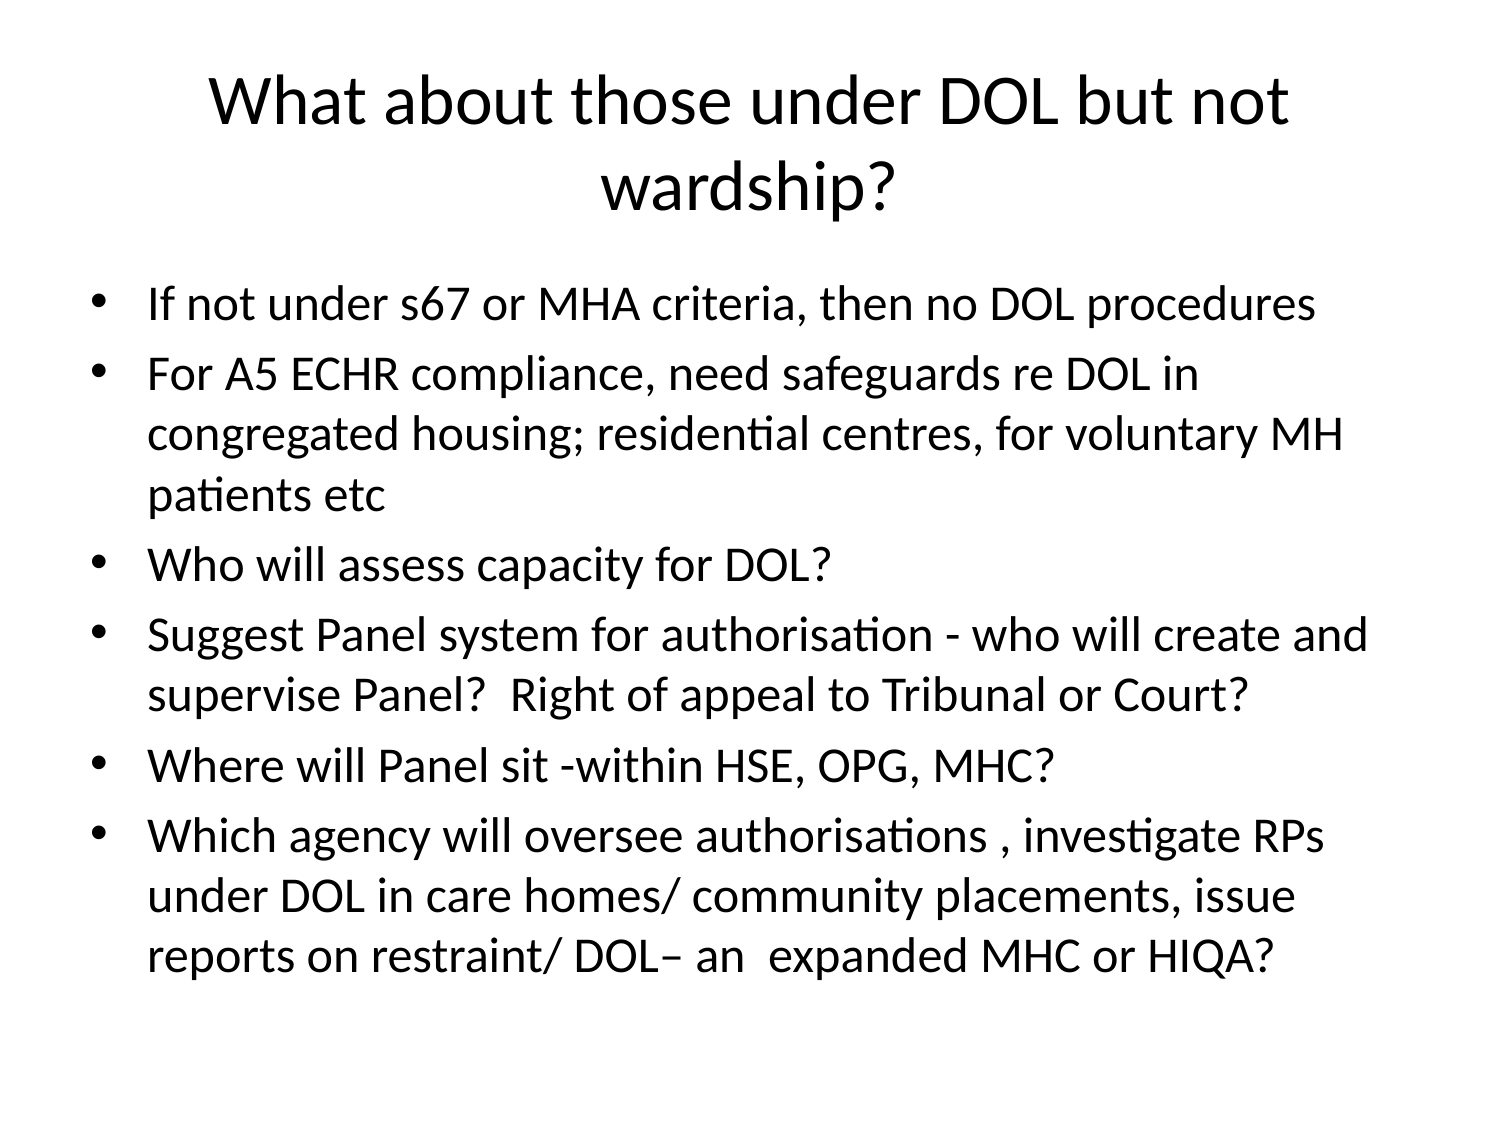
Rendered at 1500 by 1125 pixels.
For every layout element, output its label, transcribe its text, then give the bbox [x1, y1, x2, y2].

list If not under s67 or MHA criteria, then no DOL procedures For A5 ECHR compliance, need safeguards re DOL in congregated housing; residential centres, for voluntary MH patients etc Who will assess capacity for DOL? Suggest Panel system for authorisation - who will create and supervise Panel? Right of appeal to Tribunal or Court? Where will Panel sit -within HSE, OPG, MHC? Which agency will oversee authorisations , investigate RPs under DOL in care homes/ community placements, issue reports on restraint/ DOL– an expanded MHC or HIQA? [75, 262, 1425, 1005]
title What about those under DOL but not wardship? [75, 45, 1425, 233]
